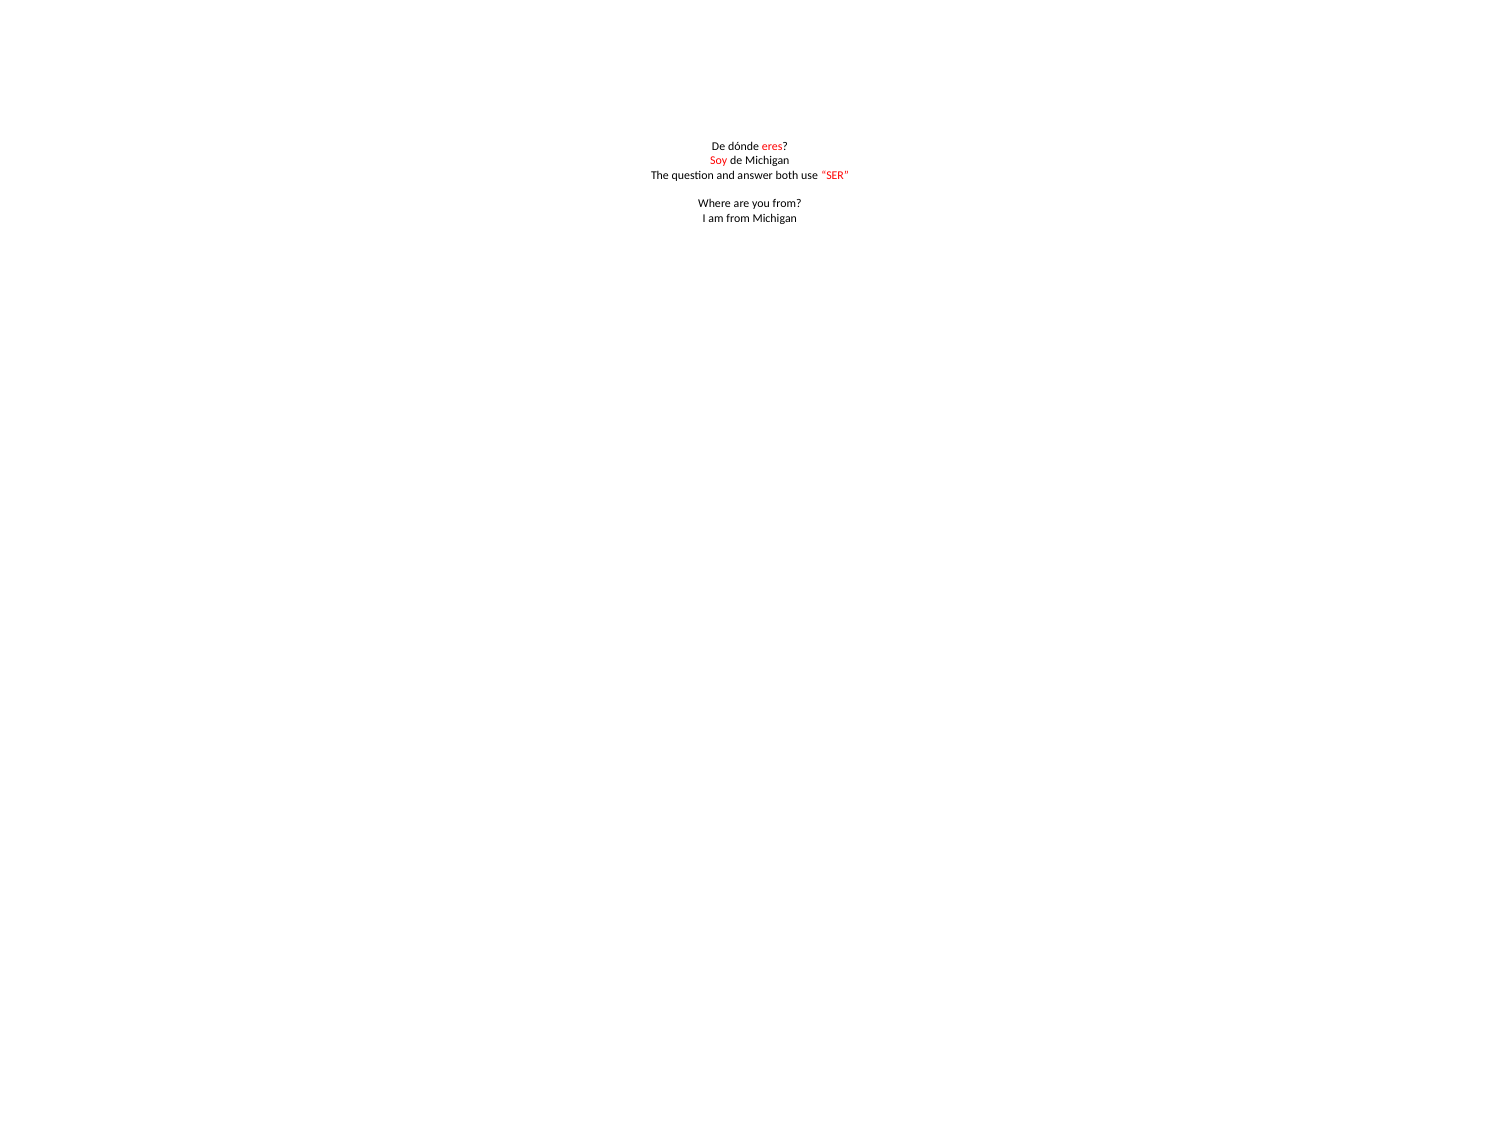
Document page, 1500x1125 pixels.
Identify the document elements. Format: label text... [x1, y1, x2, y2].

title De dónde eres? Soy de Michigan The question and answer both use “SER” Where are you from? I am from Michigan [75, 45, 1425, 233]
